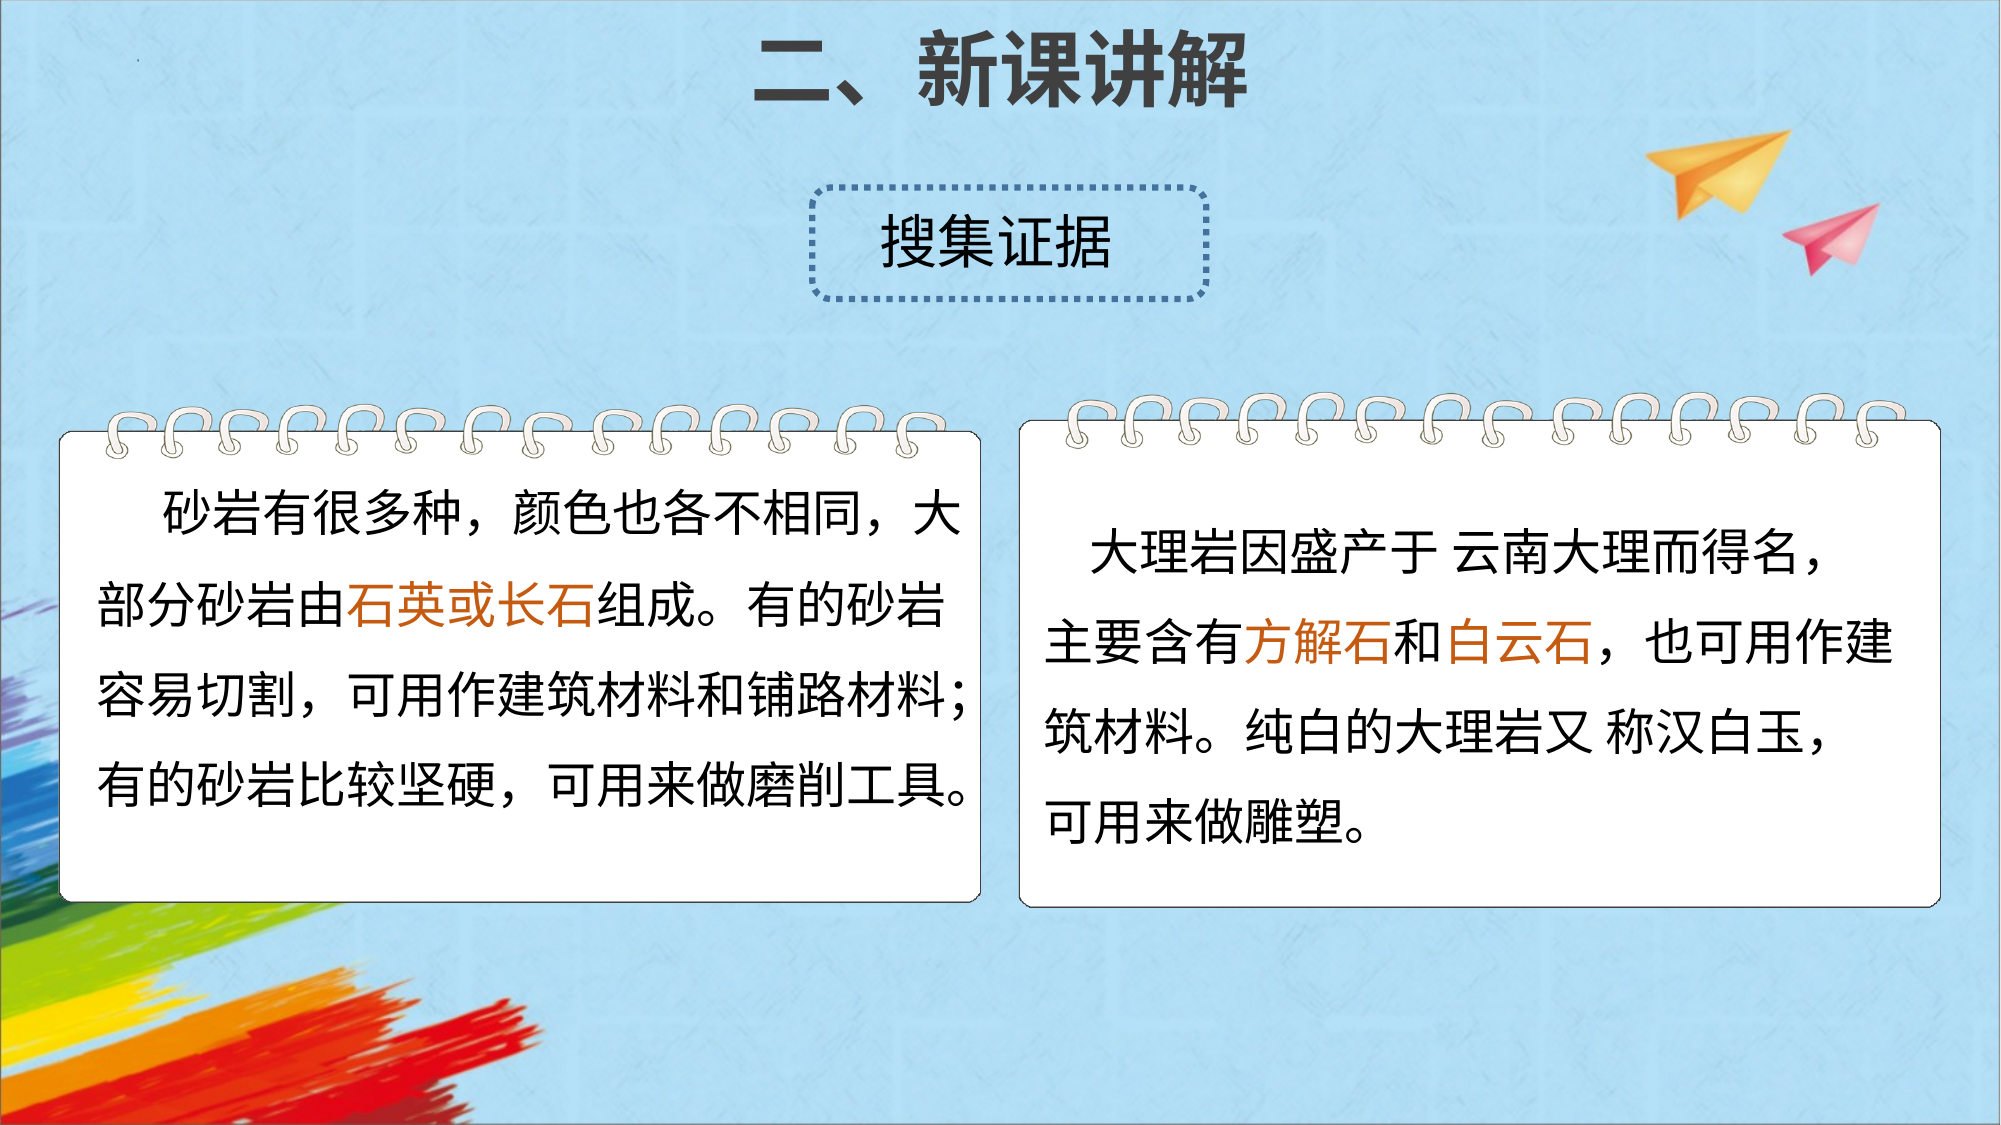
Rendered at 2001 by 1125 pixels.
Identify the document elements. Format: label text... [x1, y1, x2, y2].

picture [0, 0, 2001, 1125]
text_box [1014, 391, 1945, 910]
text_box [812, 187, 1207, 300]
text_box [54, 403, 985, 916]
title 二、新课讲解 [137, 0, 1863, 135]
